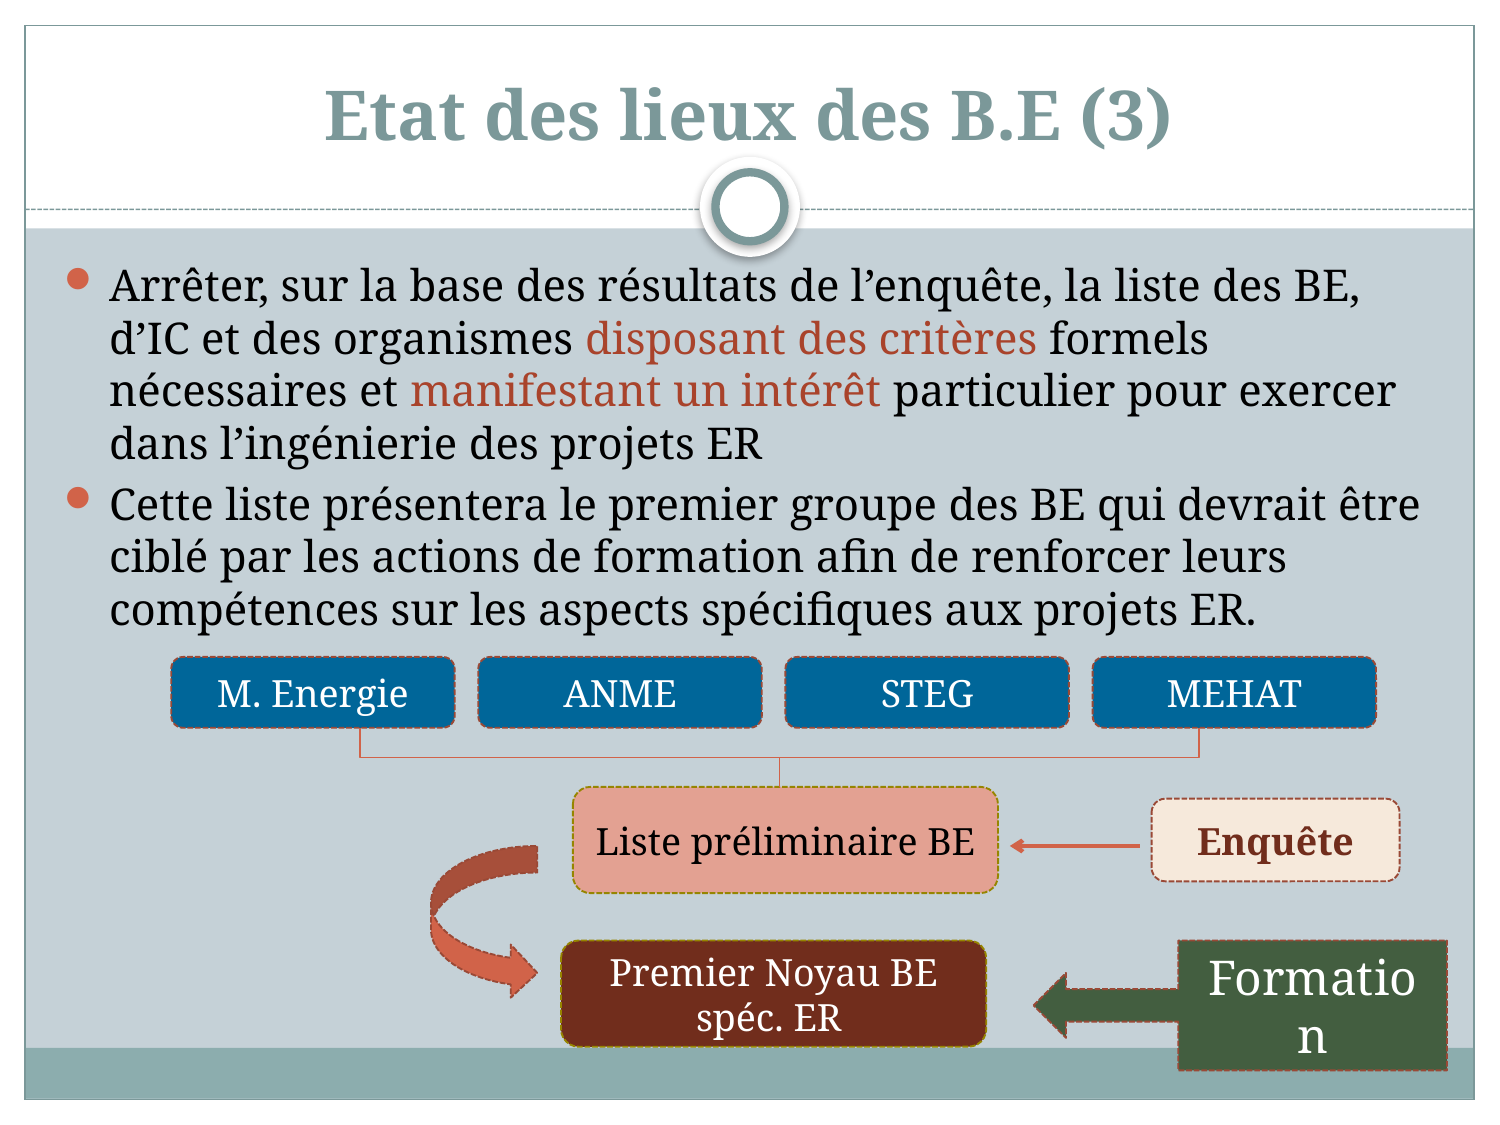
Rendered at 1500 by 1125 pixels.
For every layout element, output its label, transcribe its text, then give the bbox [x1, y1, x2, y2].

text_box [490, 873, 511, 880]
text_box Premier Noyau BE spéc. ER [560, 939, 988, 1048]
text_box [512, 871, 526, 876]
text_box STEG [784, 655, 1070, 727]
text_box [530, 845, 539, 860]
text_box Formation [1032, 939, 1448, 1072]
text_box Enquête [1150, 797, 1401, 883]
text_box [430, 877, 538, 999]
text_box ANME [477, 655, 763, 727]
text_box [431, 852, 484, 893]
text_box M. Energie [170, 655, 456, 729]
title Etat des lieux des B.E (3) [49, 37, 1450, 162]
list Arrêter, sur la base des résultats de l’enquête, la liste des BE, d’IC et des organismes disposant des critères formels nécessaires et manifestant un intérêt particulier pour exercer dans l’ingénierie des projets ER Cette liste présentera le premier groupe des BE qui devrait être ciblé par les actions de formation afin de renforcer leurs compétences sur les aspects spécifiques aux projets ER. [49, 250, 1459, 1071]
text_box [507, 845, 521, 850]
text_box MEHAT [1091, 655, 1378, 729]
text_box Liste préliminaire BE [571, 785, 1000, 895]
text_box [359, 727, 1200, 788]
text_box [485, 847, 506, 855]
